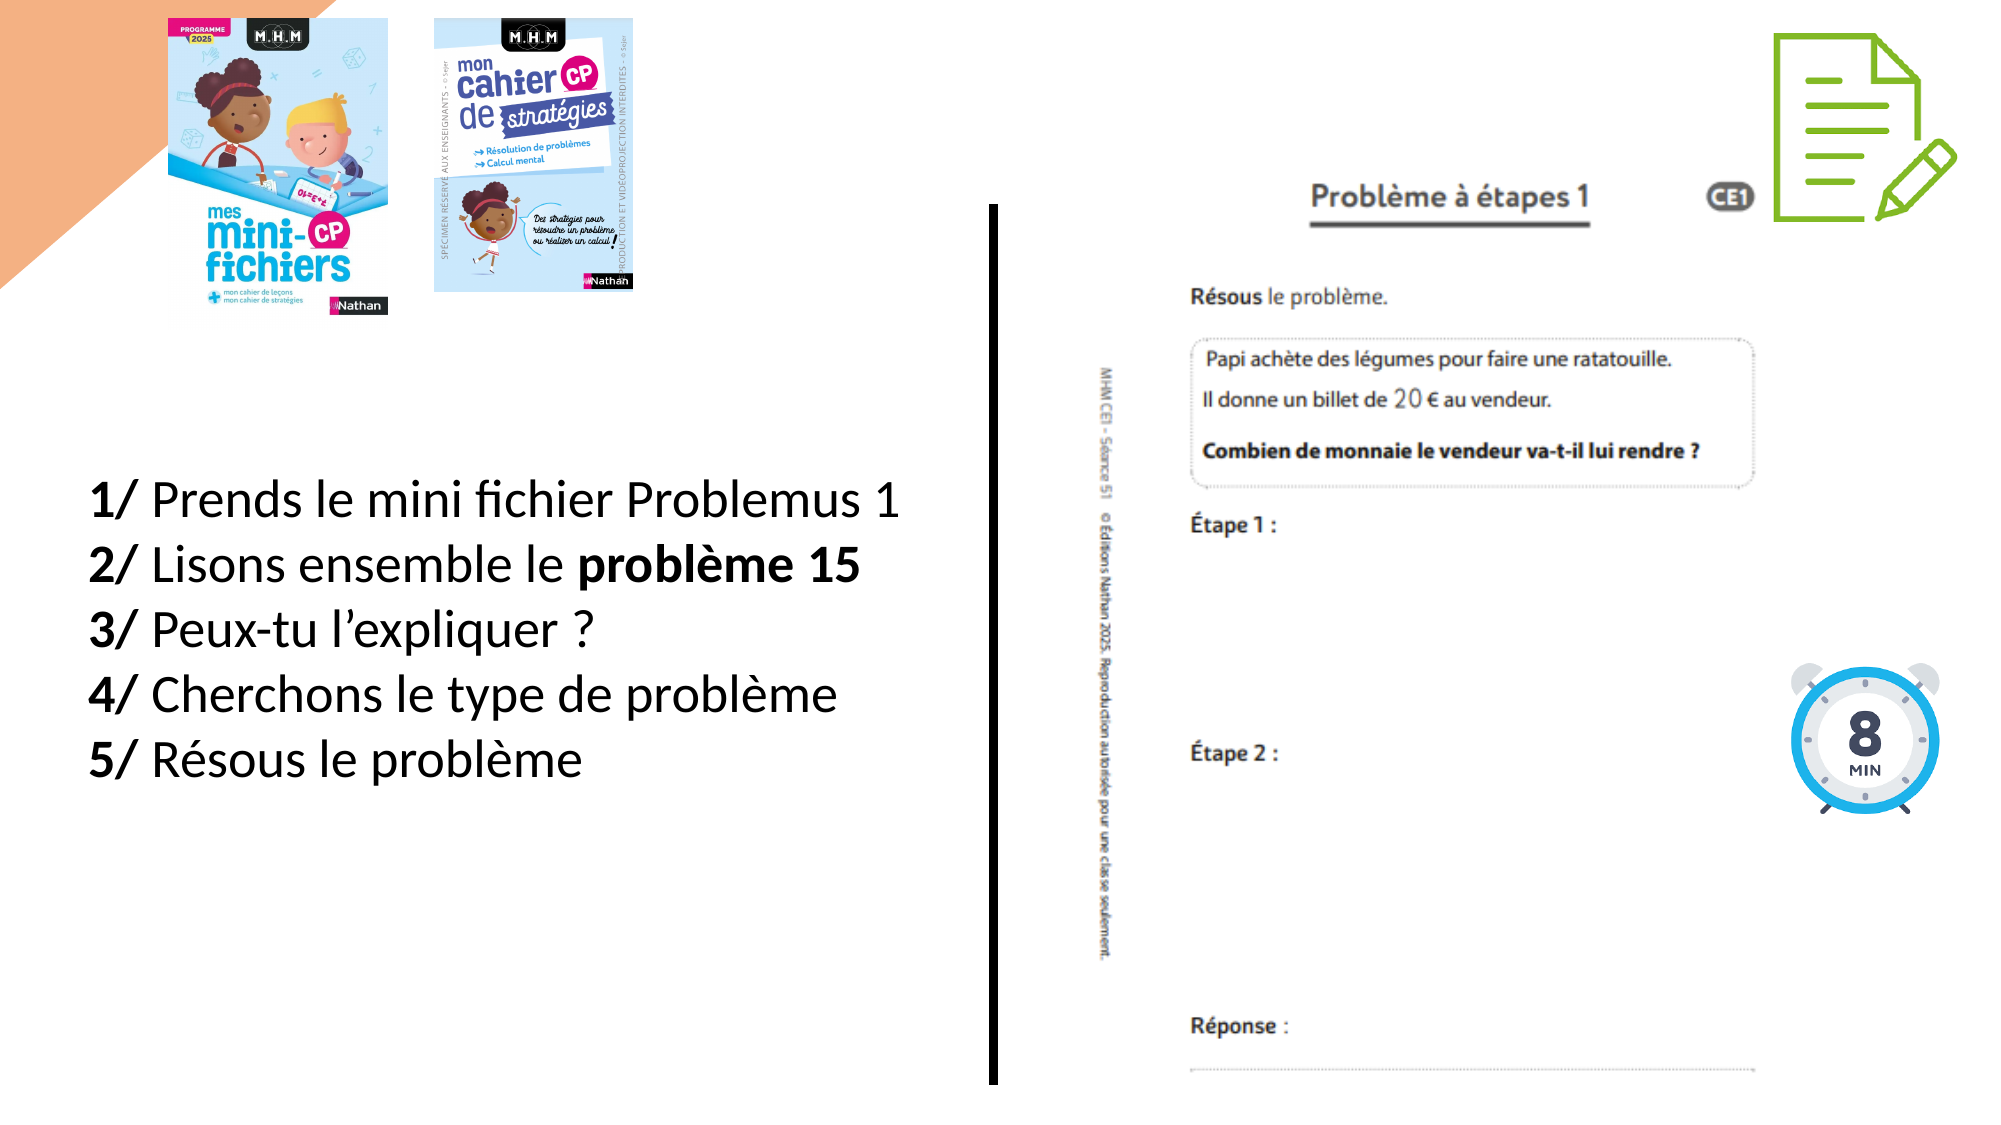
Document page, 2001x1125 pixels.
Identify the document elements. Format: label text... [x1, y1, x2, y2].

text_box [0, 0, 337, 290]
picture [1789, 663, 1941, 814]
text_box 1/ Prends le mini fichier Problemus 1 2/ Lisons ensemble le problème 15 3/ Peux-tu l’expliquer ? 4/ Cherchons le type de problème 5/ Résous le problème [73, 456, 993, 796]
picture [434, 18, 633, 292]
picture [1086, 33, 1959, 1108]
picture [168, 18, 388, 330]
